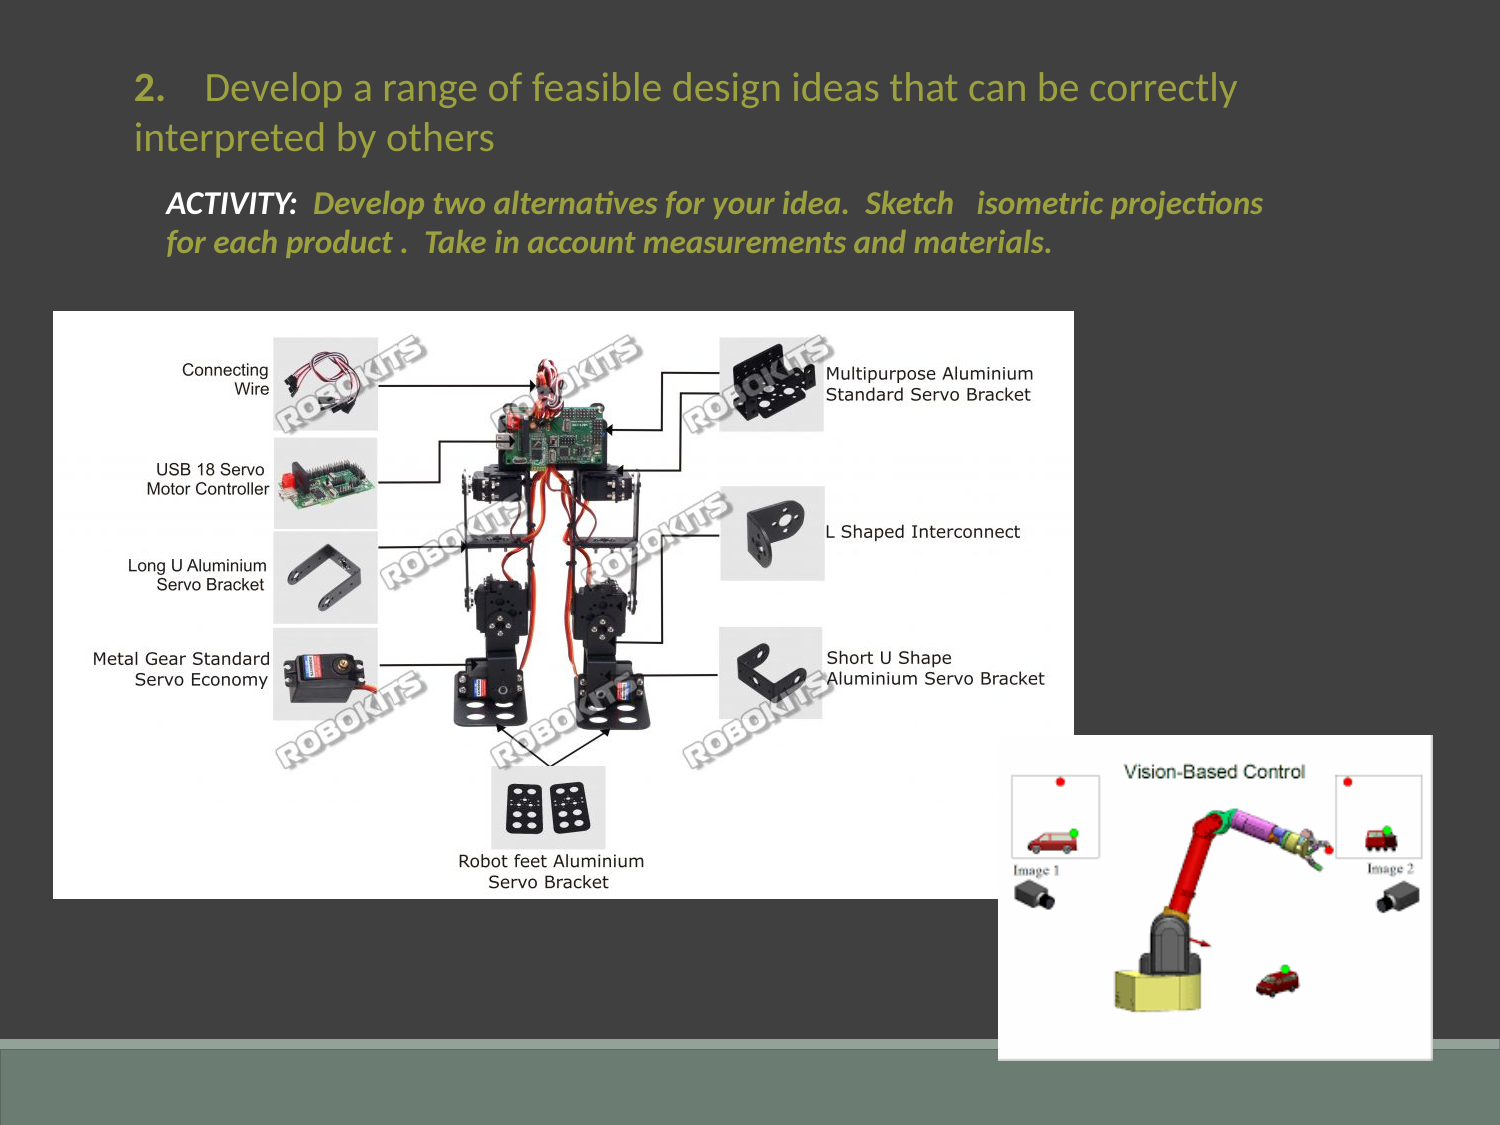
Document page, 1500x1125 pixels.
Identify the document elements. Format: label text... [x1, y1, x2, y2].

picture [52, 311, 1434, 1062]
text_box ACTIVITY: Develop two alternatives for your idea. Sketch isometric projections for each product . Take in account measurements and materials. [151, 173, 1321, 268]
text_box 2. Develop a range of feasible design ideas that can be correctly interpreted by others [119, 52, 1433, 168]
